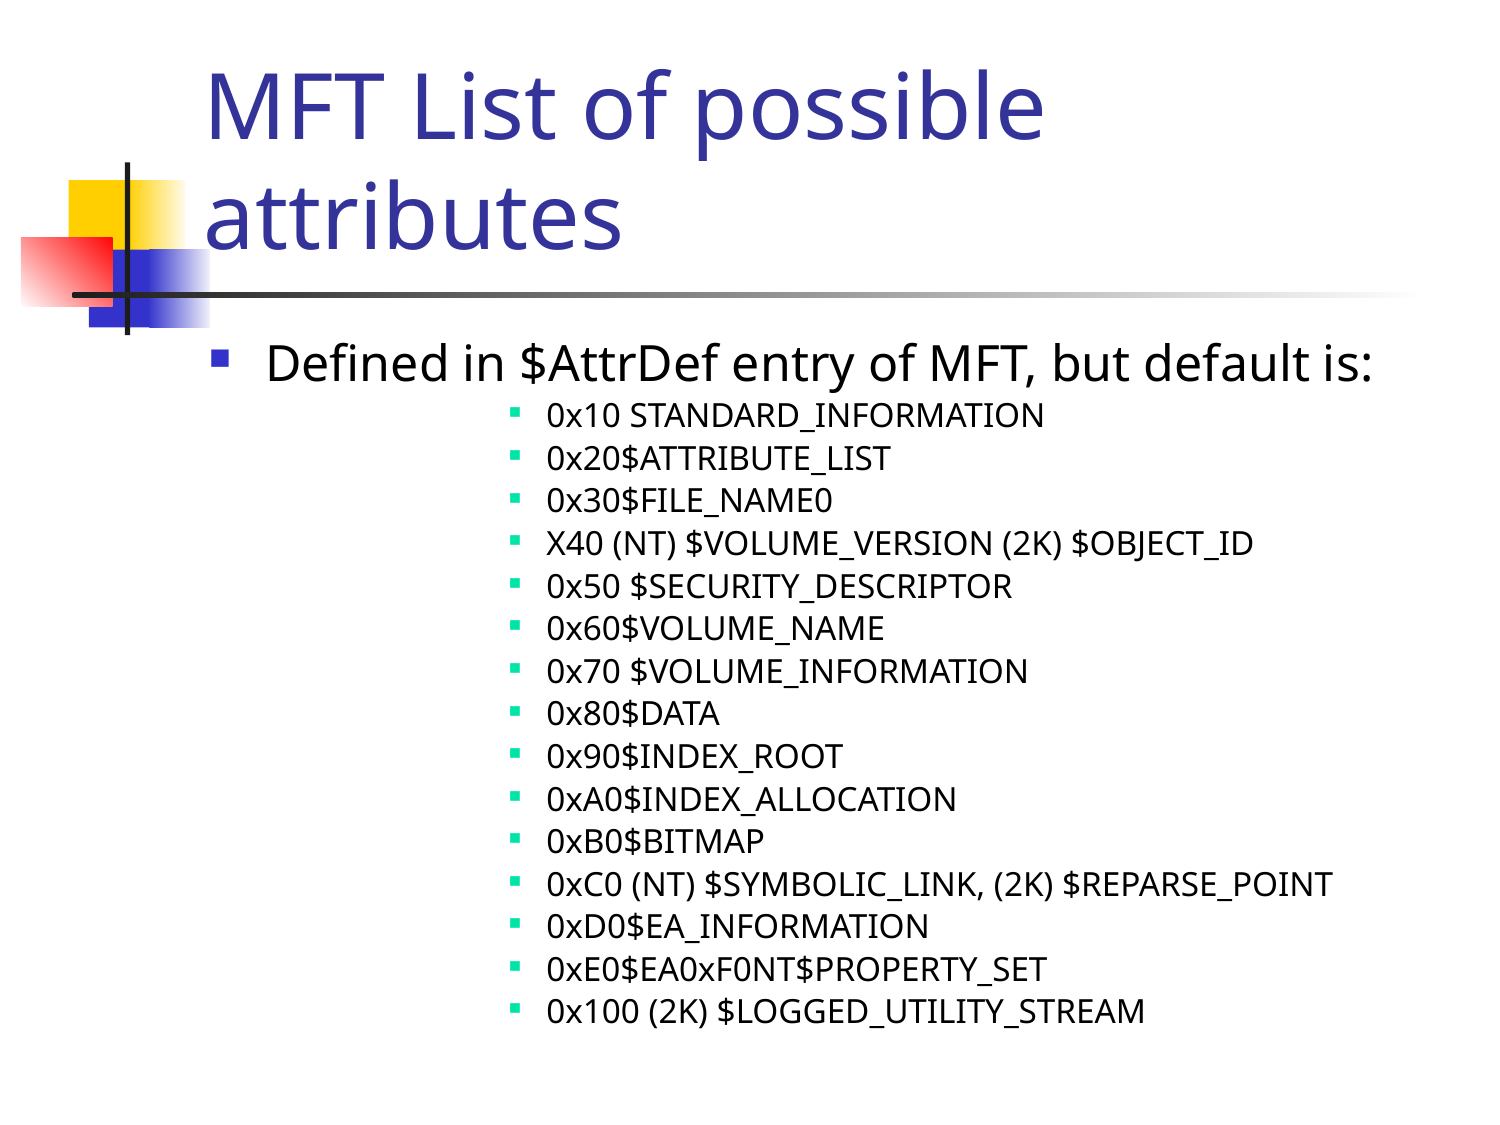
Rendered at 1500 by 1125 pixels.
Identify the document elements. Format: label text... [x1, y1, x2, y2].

list Defined in $AttrDef entry of MFT, but default is: 0x10 STANDARD_INFORMATION 0x20$ATTRIBUTE_LIST 0x30$FILE_NAME0 X40 (NT) $VOLUME_VERSION (2K) $OBJECT_ID 0x50 $SECURITY_DESCRIPTOR 0x60$VOLUME_NAME 0x70 $VOLUME_INFORMATION 0x80$DATA 0x90$INDEX_ROOT 0xA0$INDEX_ALLOCATION 0xB0$BITMAP 0xC0 (NT) $SYMBOLIC_LINK, (2K) $REPARSE_POINT 0xD0$EA_INFORMATION 0xE0$EA0xF0NT$PROPERTY_SET 0x100 (2K) $LOGGED_UTILITY_STREAM [193, 330, 1470, 1088]
title MFT List of possible attributes [188, 34, 1468, 276]
